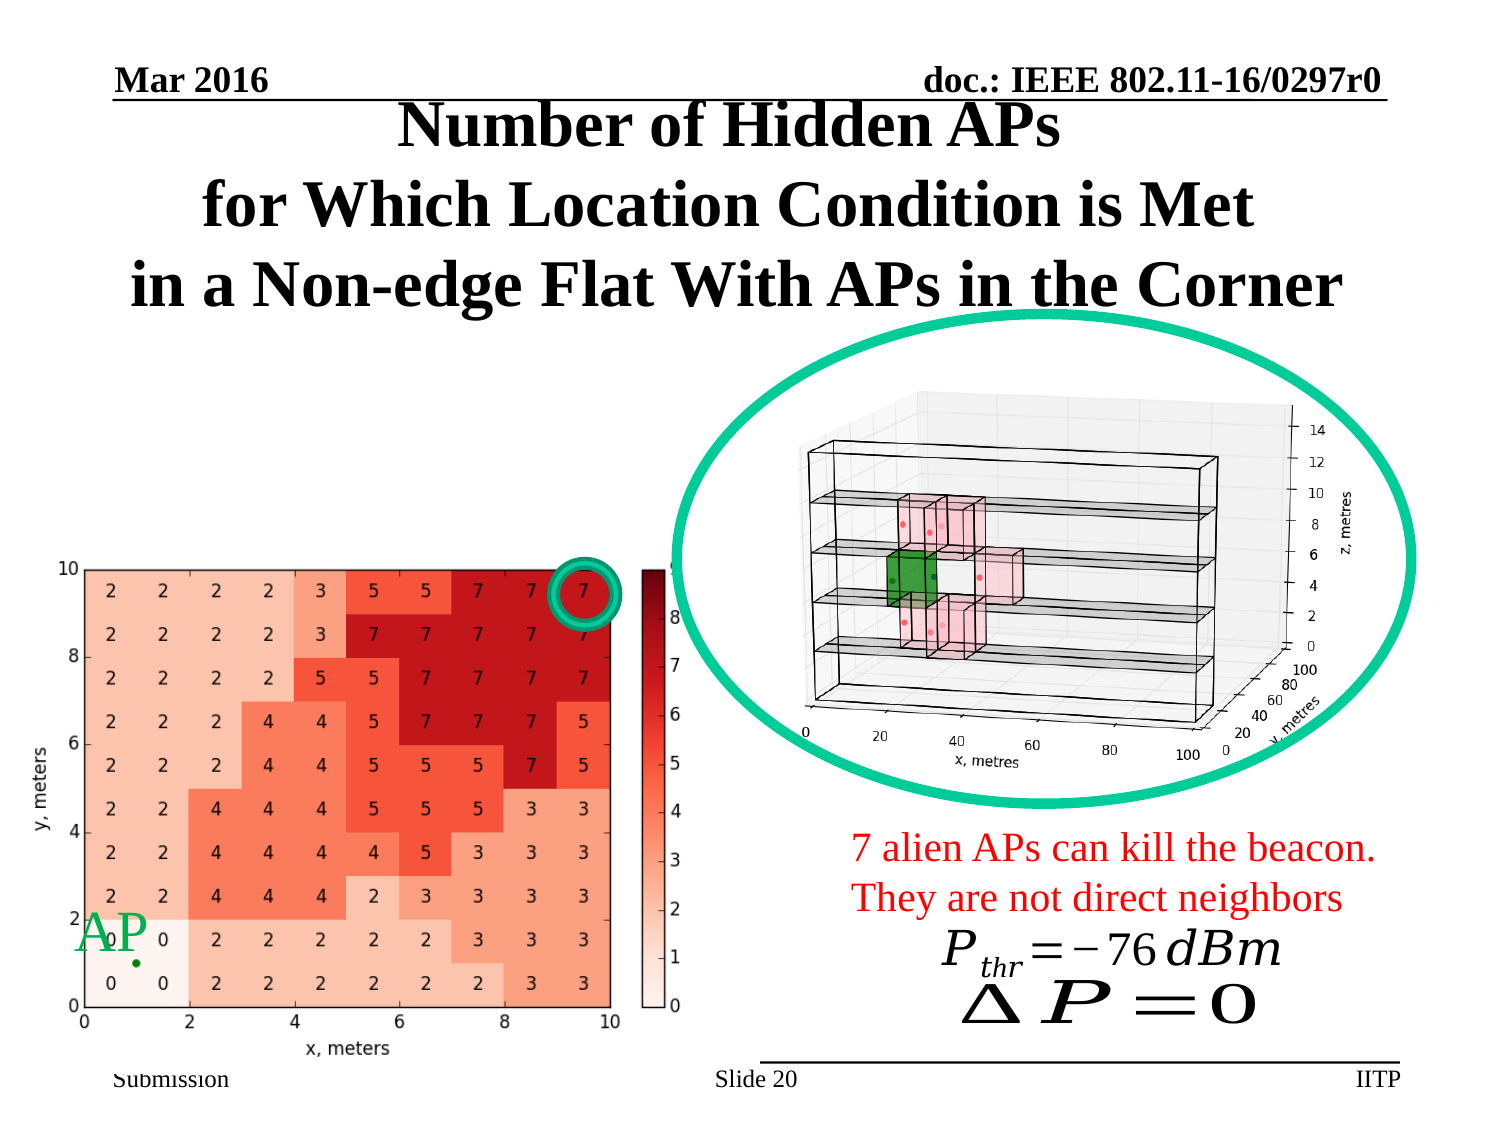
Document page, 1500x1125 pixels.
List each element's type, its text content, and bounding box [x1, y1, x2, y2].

footer IITP [949, 1061, 1402, 1093]
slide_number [114, 54, 271, 101]
slide_number Slide 20 [712, 1061, 801, 1093]
text_box 7 alien APs can kill the beacon. They are not direct neighbors [835, 813, 1392, 928]
picture [15, 313, 1412, 1075]
title Number of Hidden APs for Which Location Condition is Met in a Non-edge Flat With APs in the Corner [88, 112, 1388, 288]
